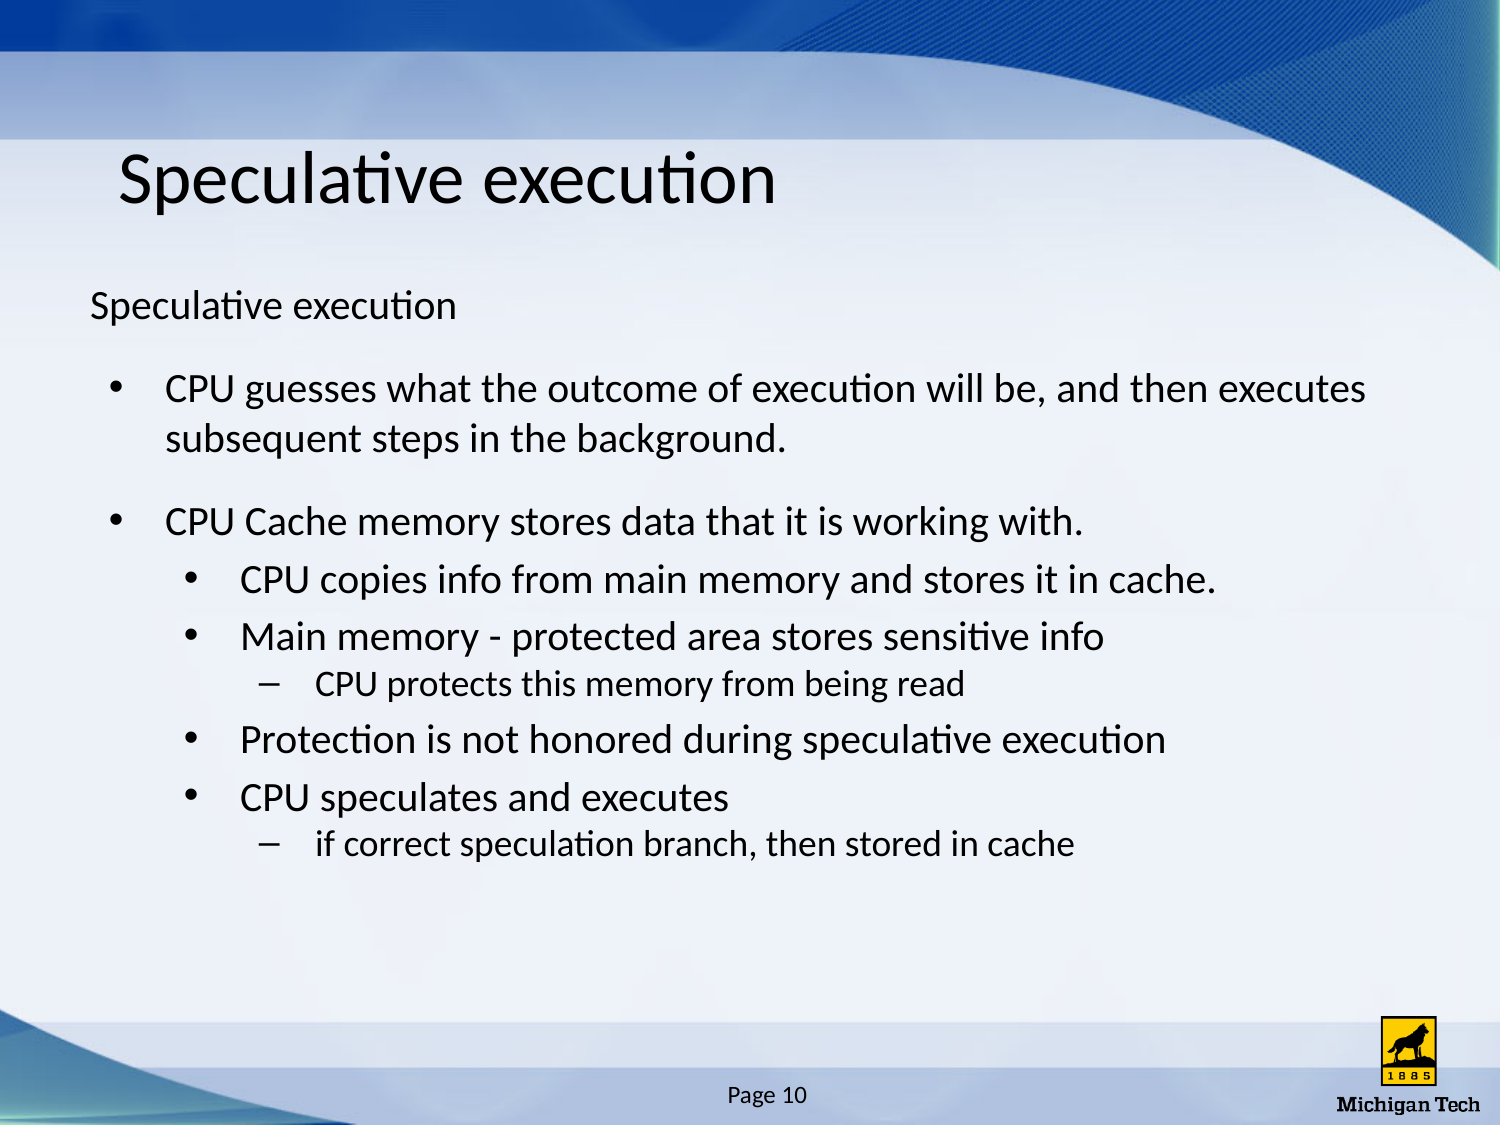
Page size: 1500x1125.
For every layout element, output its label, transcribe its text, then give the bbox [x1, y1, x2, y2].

title Speculative execution [103, 113, 1397, 262]
list Speculative execution CPU guesses what the outcome of execution will be, and then executes subsequent steps in the background. CPU Cache memory stores data that it is working with. CPU copies info from main memory and stores it in cache. Main memory - protected area stores sensitive info CPU protects this memory from being read Protection is not honored during speculative execution CPU speculates and executes if correct speculation branch, then stored in cache [75, 262, 1425, 1063]
picture [0, 0, 1500, 1125]
